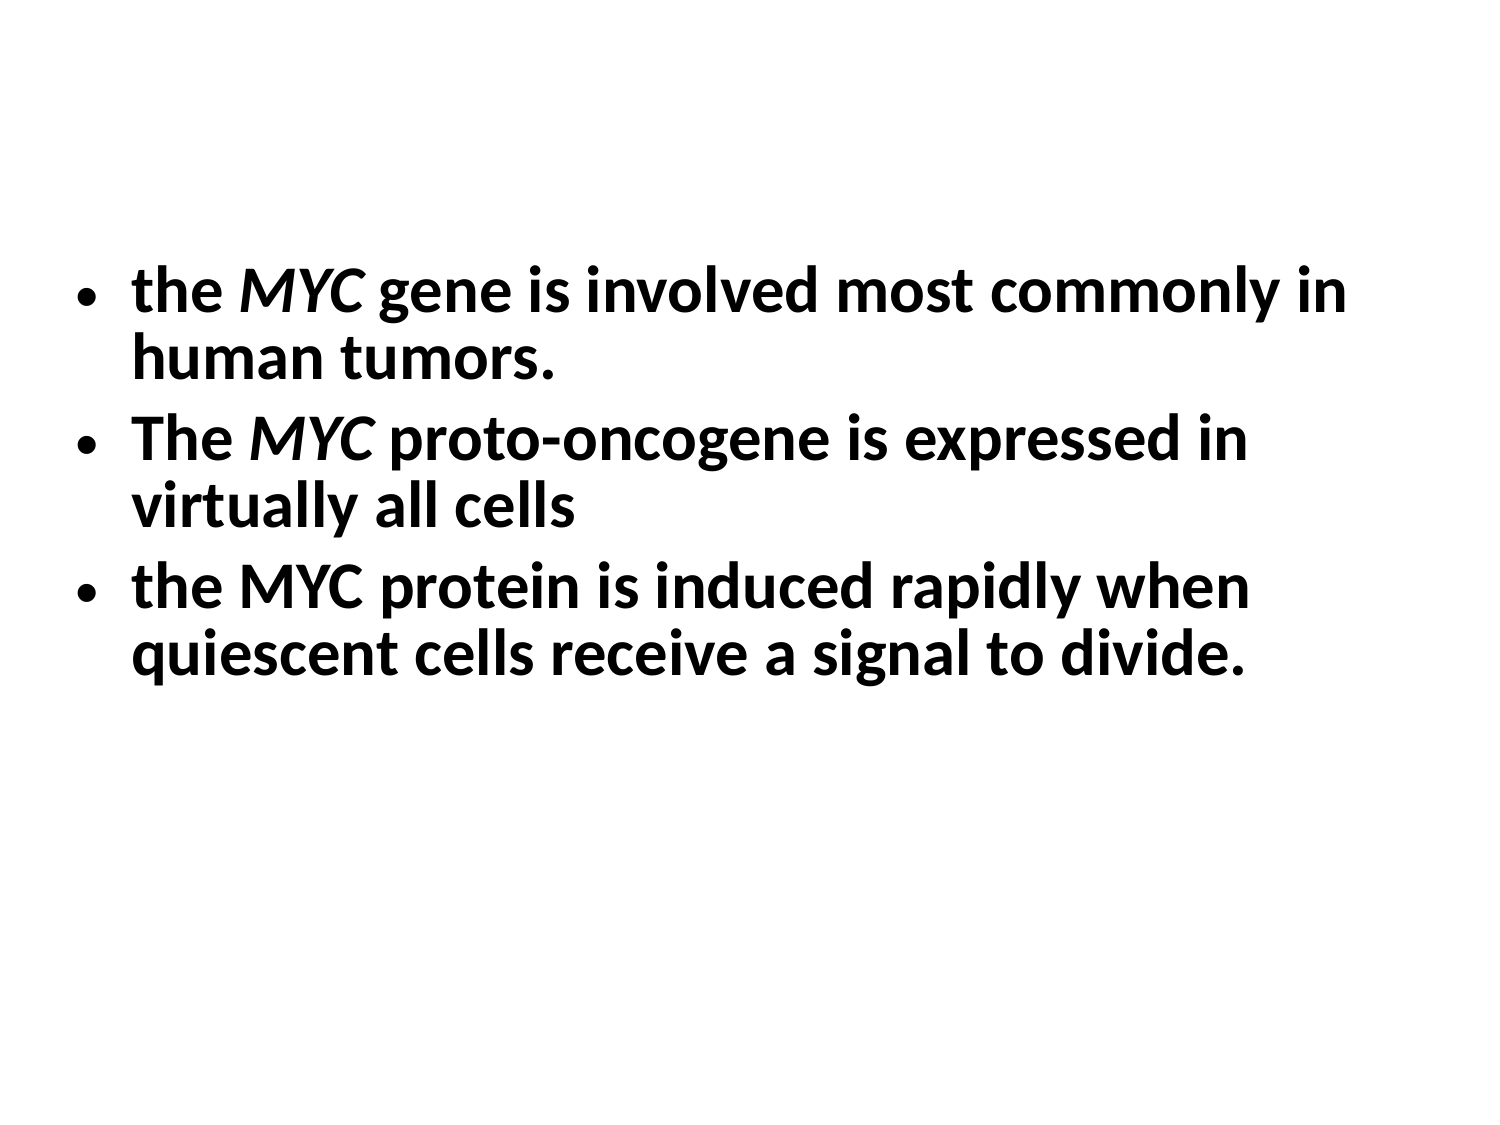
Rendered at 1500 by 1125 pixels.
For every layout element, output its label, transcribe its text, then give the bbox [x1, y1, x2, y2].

list the MYC gene is involved most commonly in human tumors. The MYC proto-oncogene is expressed in virtually all cells the MYC protein is induced rapidly when quiescent cells receive a signal to divide. [75, 262, 1425, 1005]
